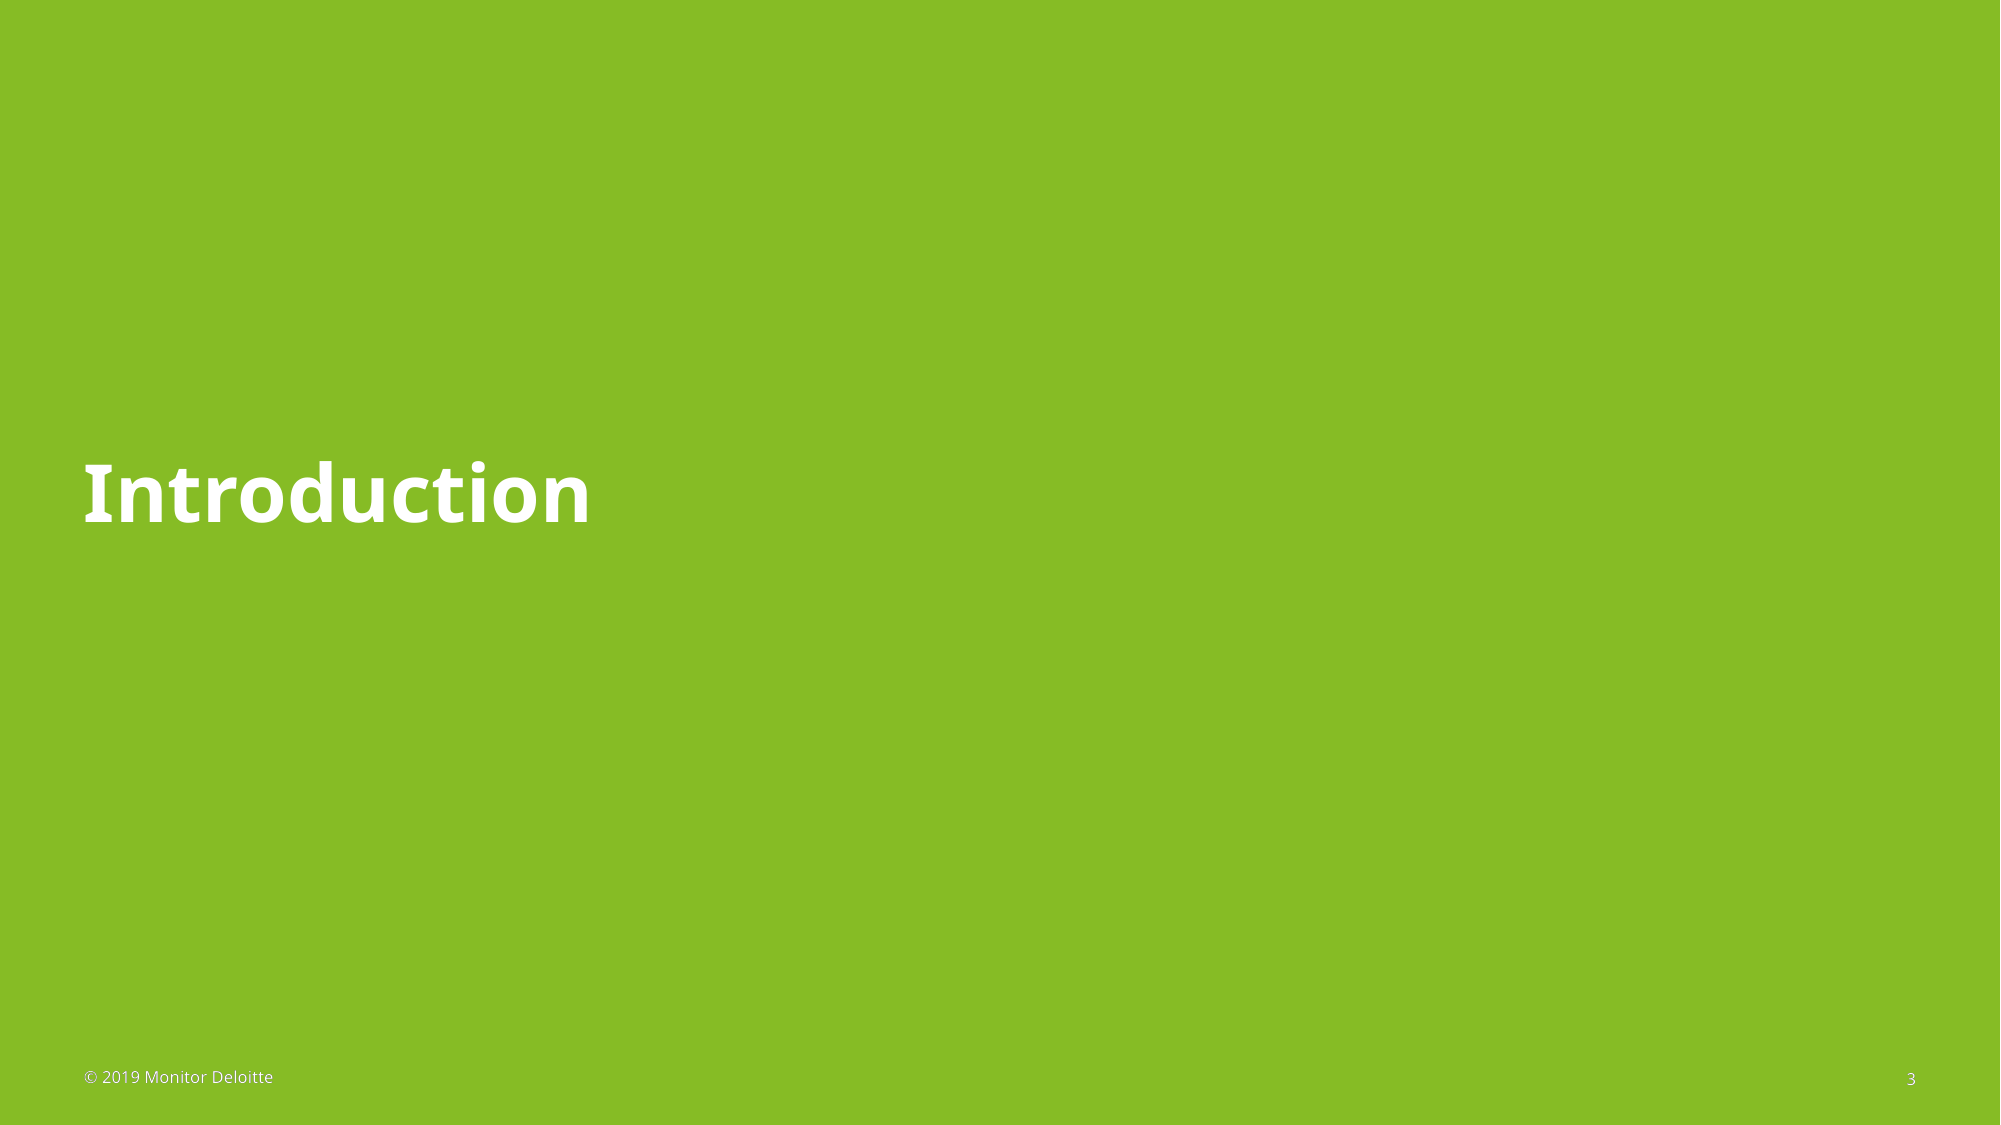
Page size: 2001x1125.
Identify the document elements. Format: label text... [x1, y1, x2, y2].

title Introduction [83, 448, 1681, 541]
